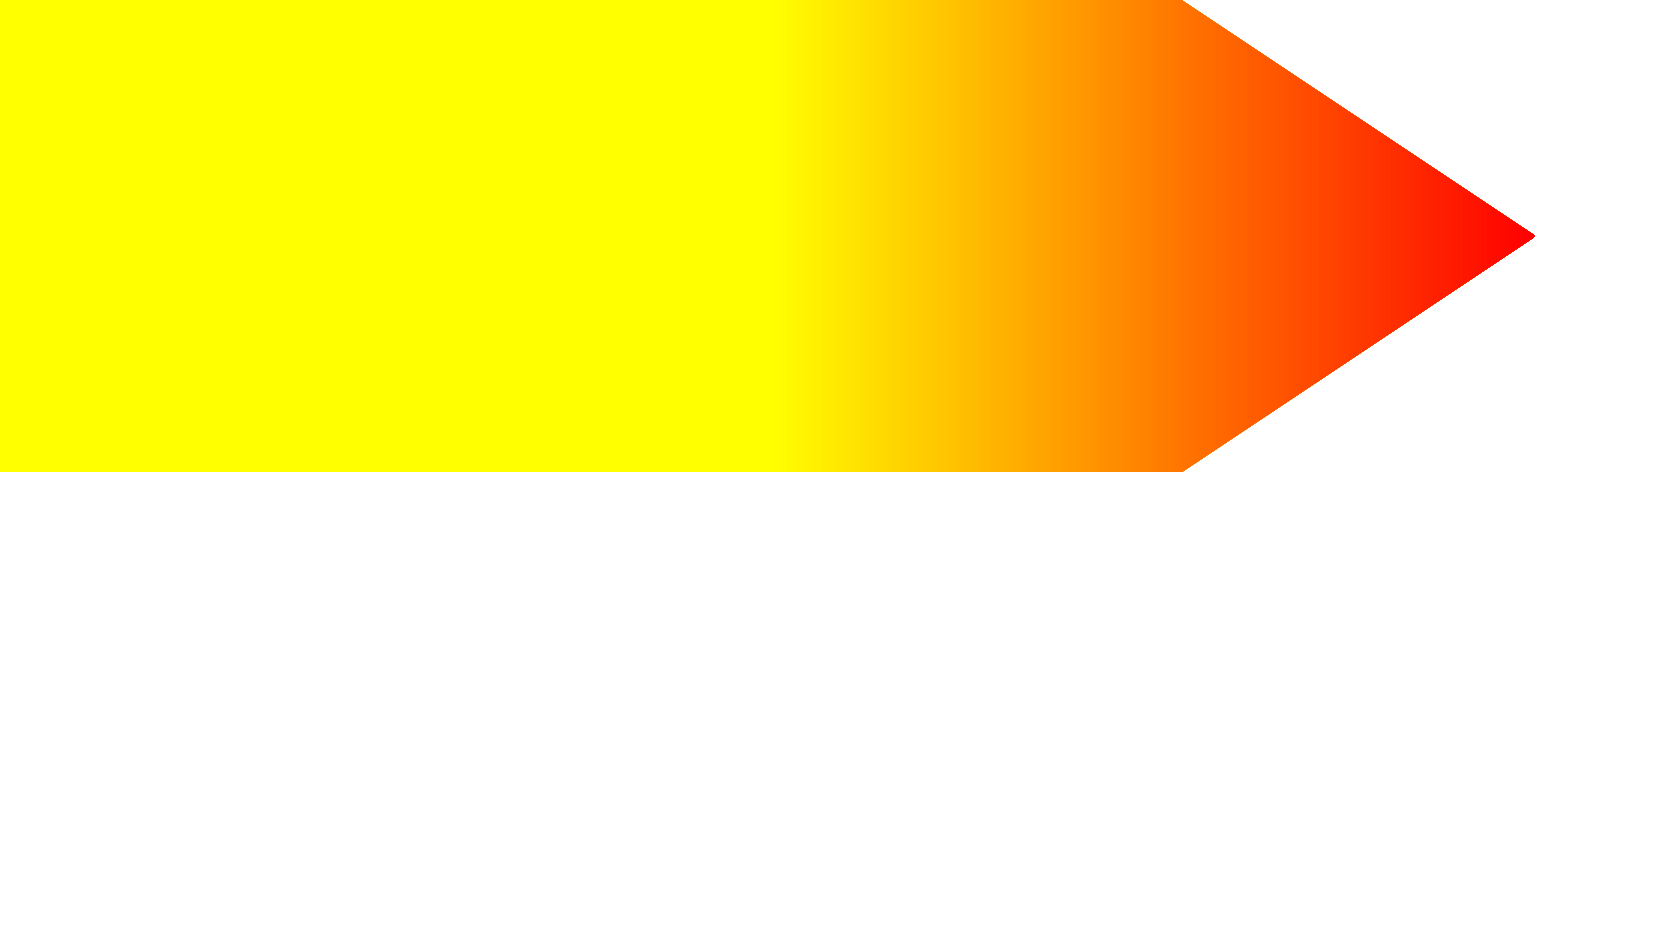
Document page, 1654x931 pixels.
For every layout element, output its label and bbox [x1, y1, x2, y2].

text_box [0, 0, 1536, 473]
